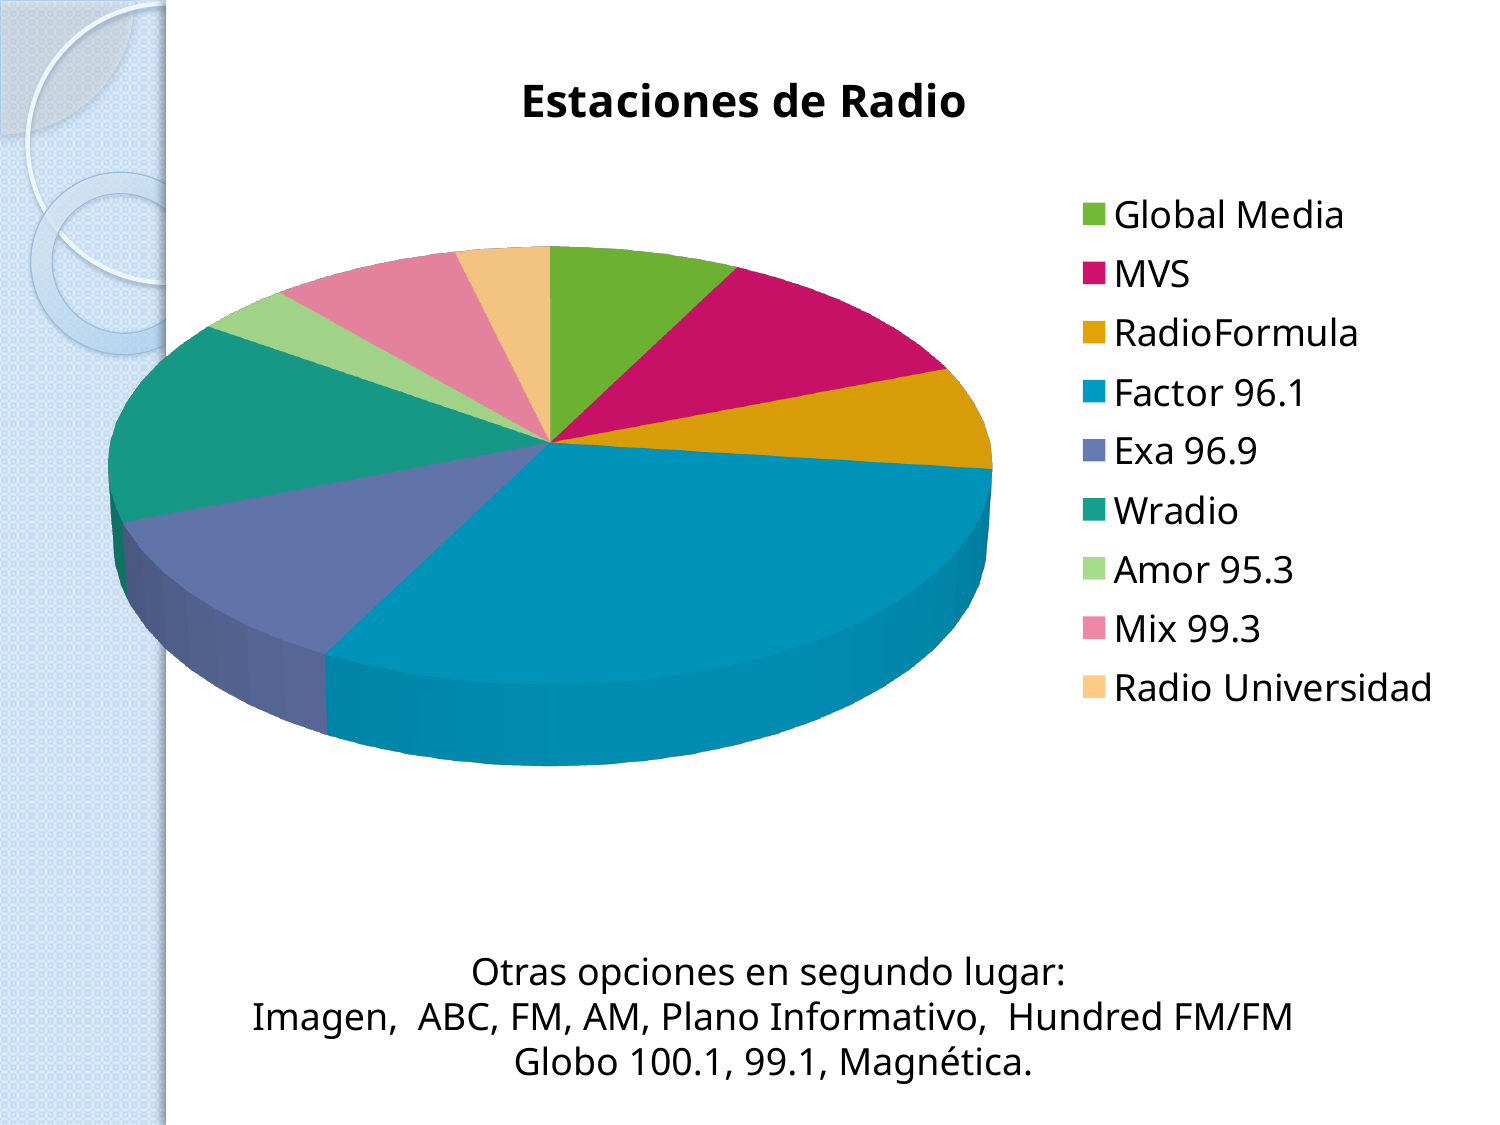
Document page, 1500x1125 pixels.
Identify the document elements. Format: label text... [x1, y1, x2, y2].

chart [29, 30, 1459, 870]
text_box Otras opciones en segundo lugar: Imagen, ABC, FM, AM, Plano Informativo, Hundred FM/FM Globo 100.1, 99.1, Magnética. [230, 940, 1317, 1091]
